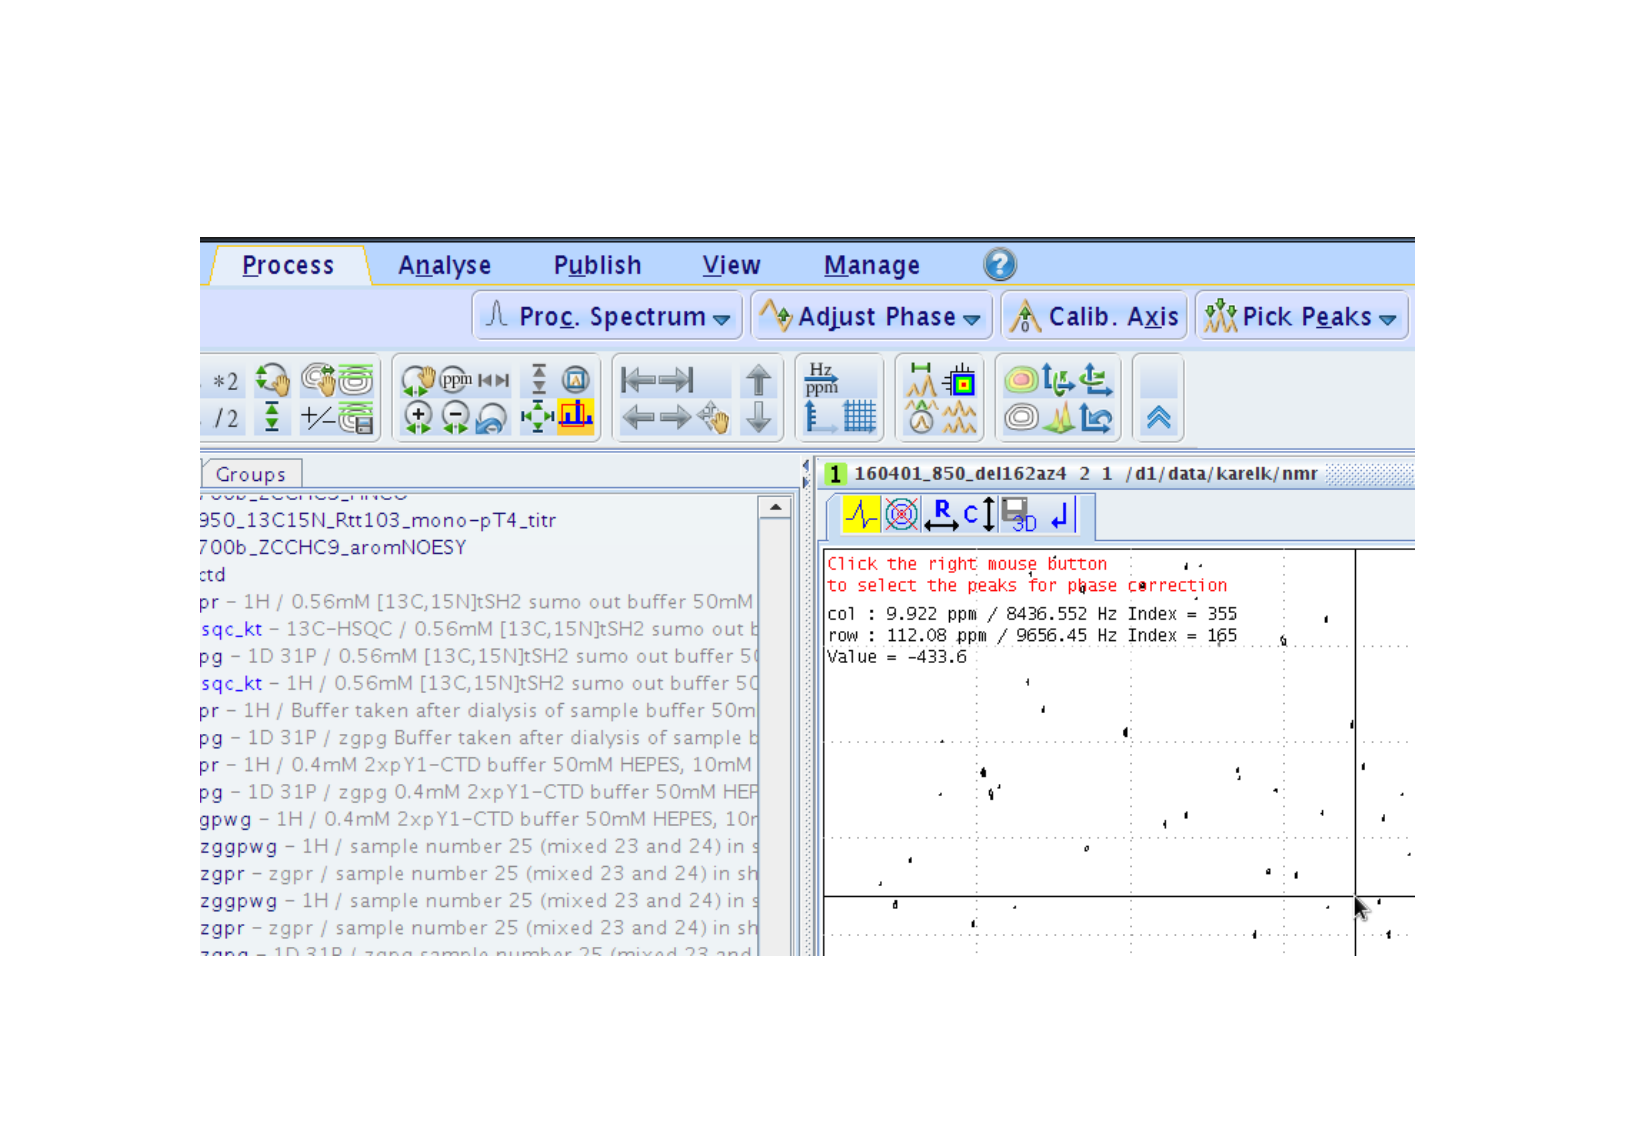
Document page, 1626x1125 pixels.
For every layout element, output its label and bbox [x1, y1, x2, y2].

picture [200, 237, 1415, 956]
